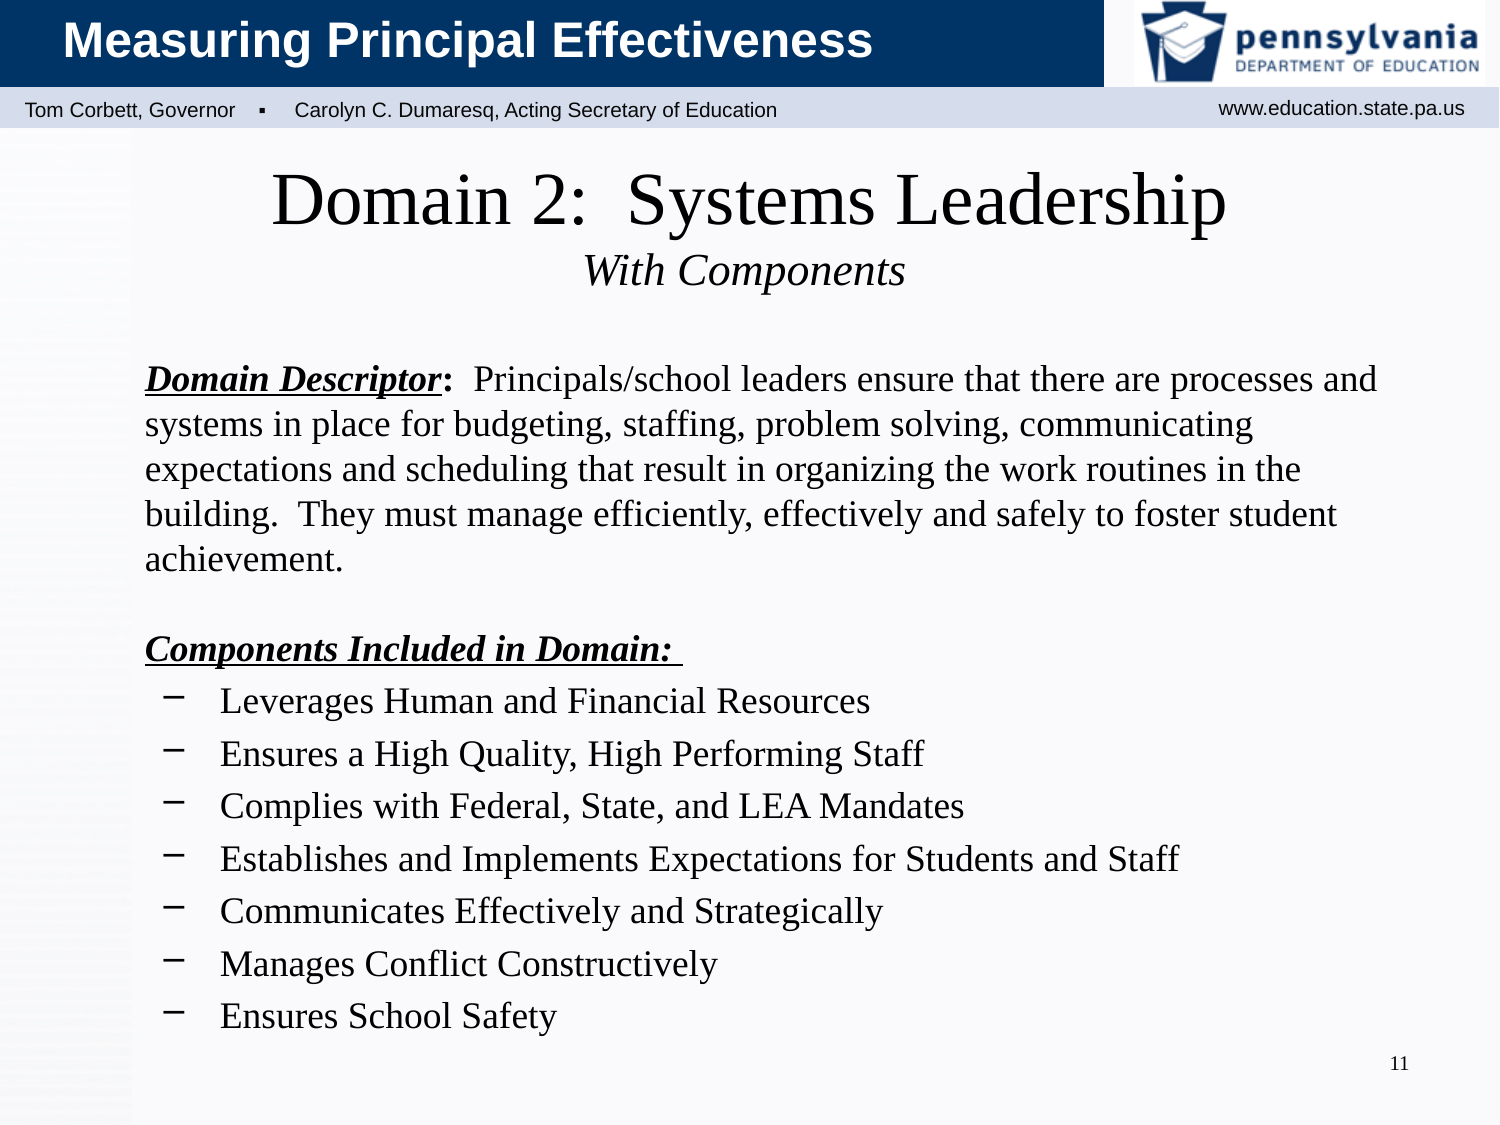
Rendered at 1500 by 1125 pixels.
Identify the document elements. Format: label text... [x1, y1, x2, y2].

text_box 11 [1374, 1042, 1444, 1103]
title Domain 2: Systems Leadership With Components [75, 142, 1425, 294]
picture [0, 0, 1500, 1125]
list Domain Descriptor: Principals/school leaders ensure that there are processes and systems in place for budgeting, staffing, problem solving, communicating expectations and scheduling that result in organizing the work routines in the building. They must manage efficiently, effectively and safely to foster student achievement. Components Included in Domain: Leverages Human and Financial Resources Ensures a High Quality, High Performing Staff Complies with Federal, State, and LEA Mandates Establishes and Implements Expectations for Students and Staff Communicates Effectively and Strategically Manages Conflict Constructively Ensures School Safety [73, 346, 1424, 1089]
